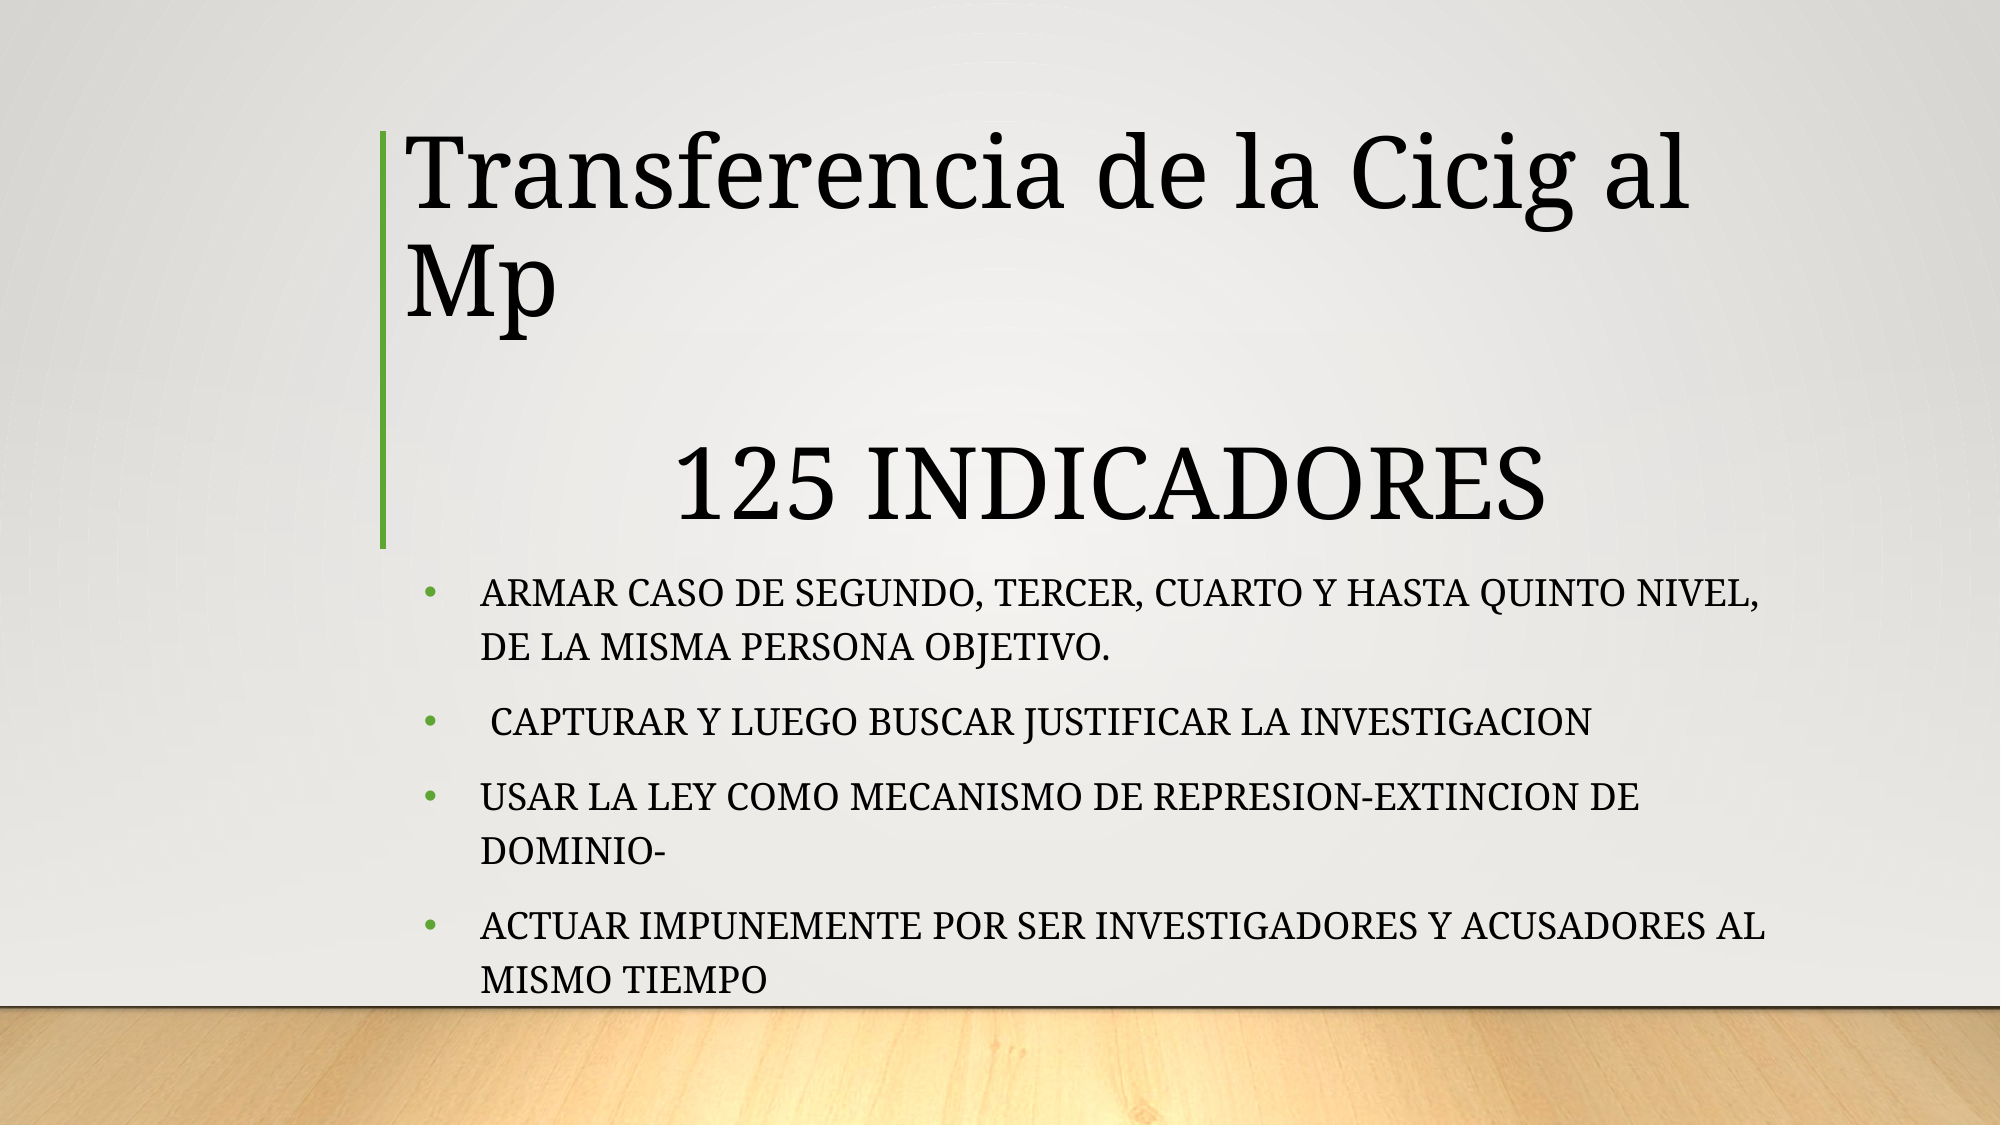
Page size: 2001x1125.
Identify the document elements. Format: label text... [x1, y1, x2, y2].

picture [0, 1006, 2000, 1125]
title Transferencia de la Cicig al Mp [389, 0, 1794, 338]
subtitle 125 iNDICADORES ARMAR CASO DE SEGUNDO, TERCER, CUARTO Y HASTA QUINTO NIVEL, DE LA MISMA PERSONA OBJETIVO. CAPTURAR Y LUEGO BUSCAR JUSTIFICAR LA INVESTIGACION USAR LA LEY COMO MECANISMO DE REPRESION-EXTINCION de dominio- ACTUAR IMPUNEMENTE POR ser Investigadores Y ACUSAdores AL MISMO TIEMPO [408, 380, 1814, 740]
